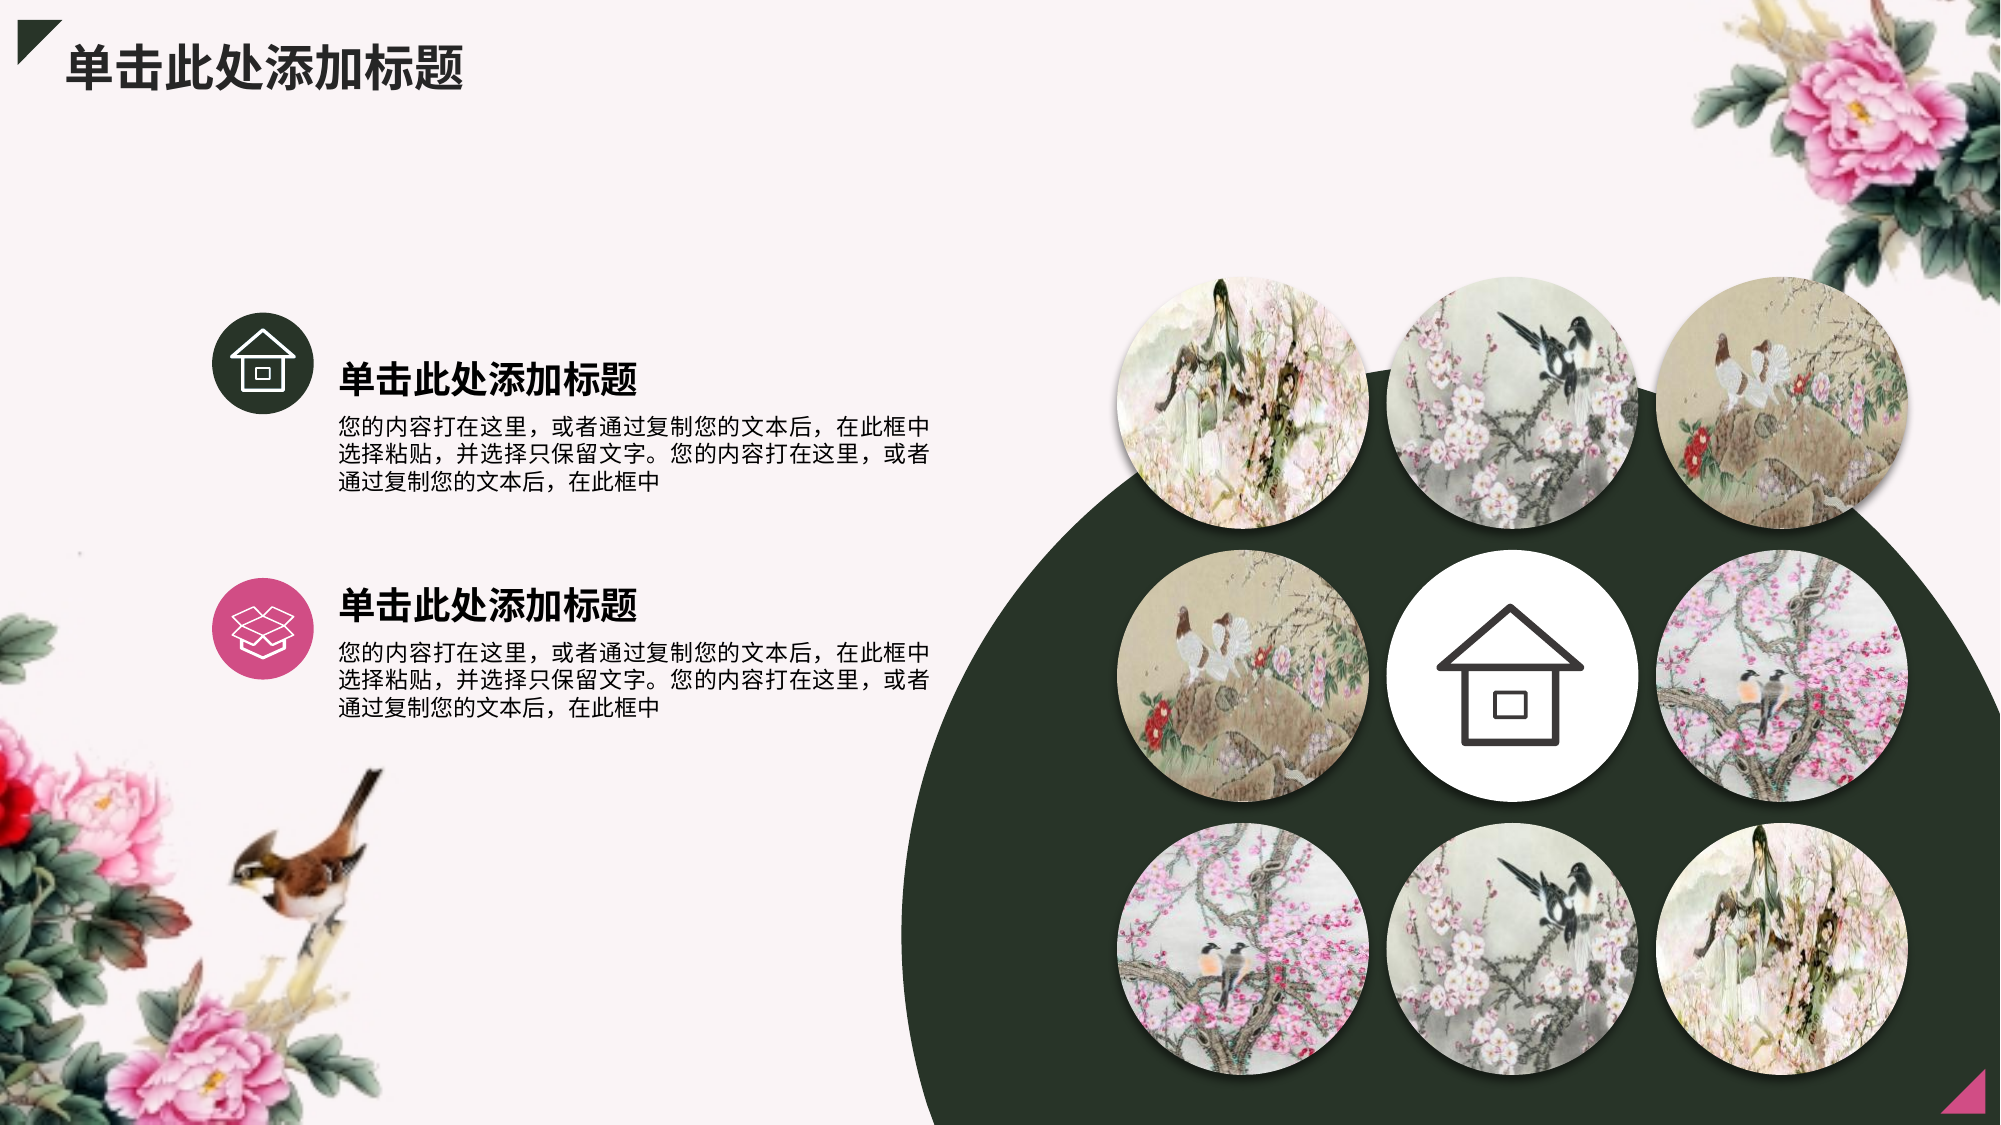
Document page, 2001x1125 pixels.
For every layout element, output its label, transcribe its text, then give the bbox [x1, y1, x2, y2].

text_box [1385, 821, 1640, 1076]
text_box [1940, 1068, 1986, 1114]
text_box [1654, 548, 1909, 803]
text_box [1386, 549, 1639, 802]
text_box [900, 368, 2000, 1125]
text_box [17, 19, 63, 65]
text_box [212, 577, 314, 680]
text_box [1115, 548, 1370, 803]
text_box 单击此处添加标题 [323, 348, 691, 405]
text_box [1654, 275, 1909, 530]
text_box 单击此处添加标题 [49, 29, 805, 105]
picture [0, 0, 2001, 1125]
text_box 单击此处添加标题 [323, 574, 691, 630]
text_box [1385, 275, 1640, 530]
text_box [1654, 821, 1909, 1076]
text_box 您的内容打在这里，或者通过复制您的文本后，在此框中选择粘贴，并选择只保留文字。您的内容打在这里，或者通过复制您的文本后，在此框中 [323, 405, 947, 503]
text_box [212, 312, 314, 415]
text_box [1115, 275, 1370, 530]
text_box [1115, 821, 1370, 1076]
text_box 您的内容打在这里，或者通过复制您的文本后，在此框中选择粘贴，并选择只保留文字。您的内容打在这里，或者通过复制您的文本后，在此框中 [323, 630, 947, 728]
